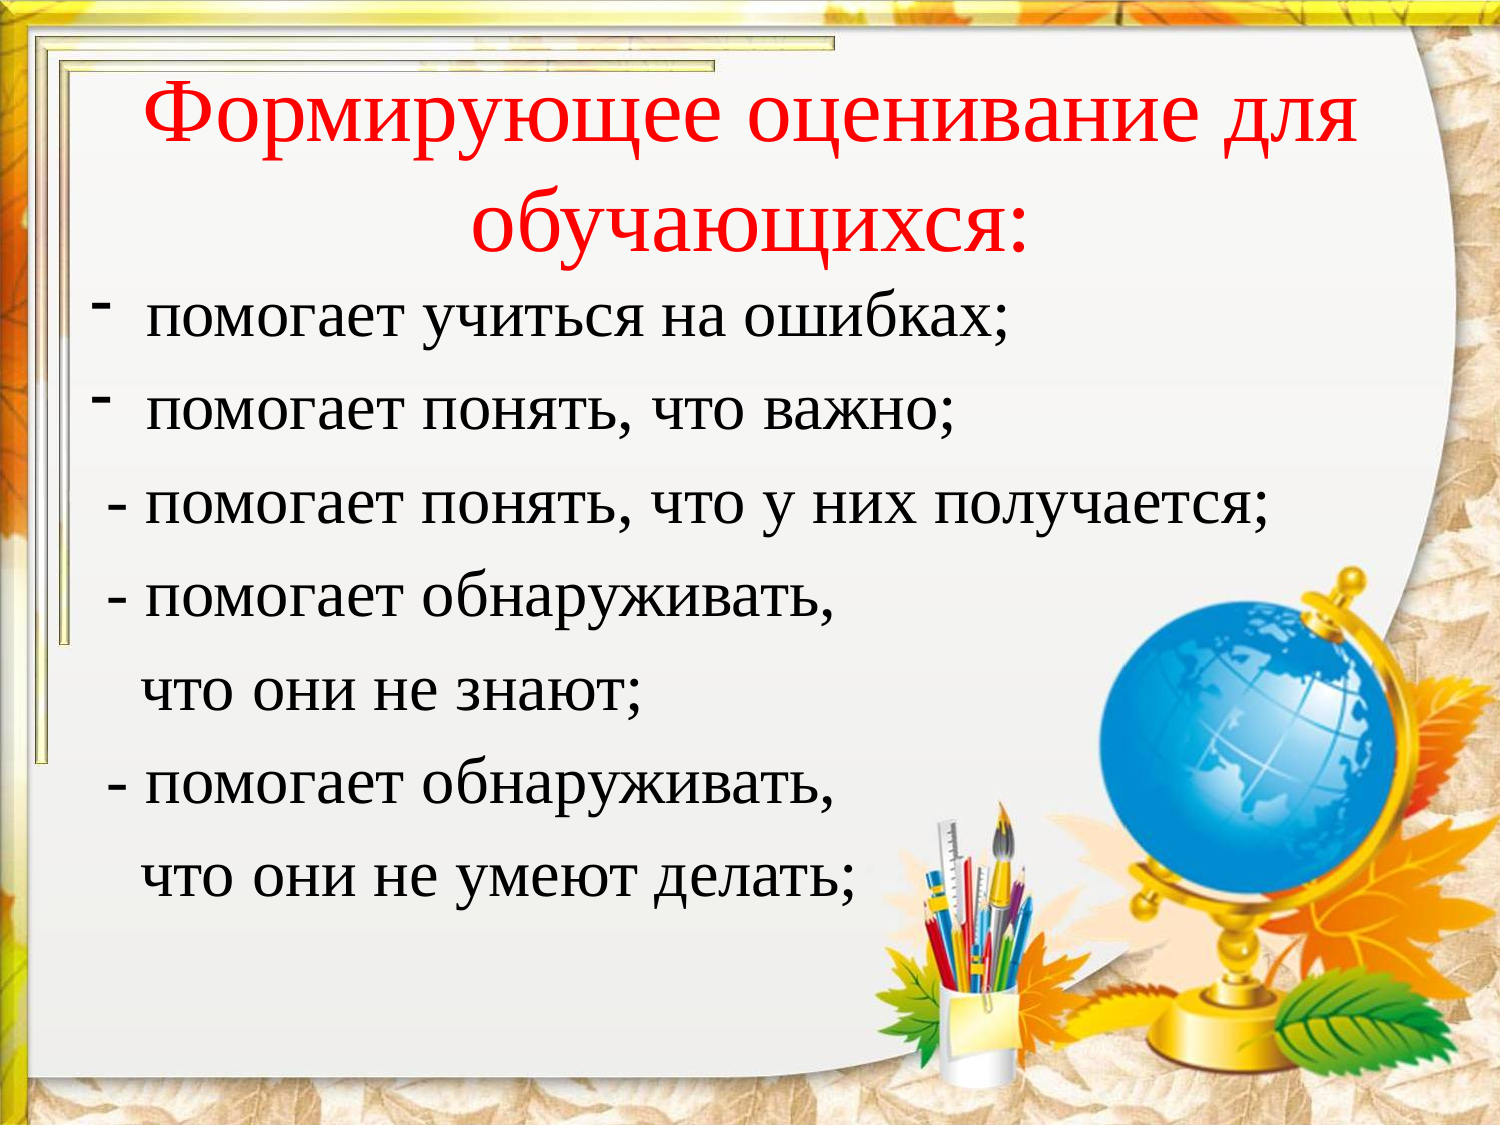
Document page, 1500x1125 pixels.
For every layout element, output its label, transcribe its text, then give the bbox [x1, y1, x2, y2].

picture [0, 0, 1500, 1125]
title Формирующее оценивание для обучающихся: [76, 66, 1427, 254]
list помогает учиться на ошибках; помогает понять, что важно; - помогает понять, что у них получается; - помогает обнаруживать, что они не знают; - помогает обнаруживать, что они не умеют делать; [75, 262, 1425, 1005]
